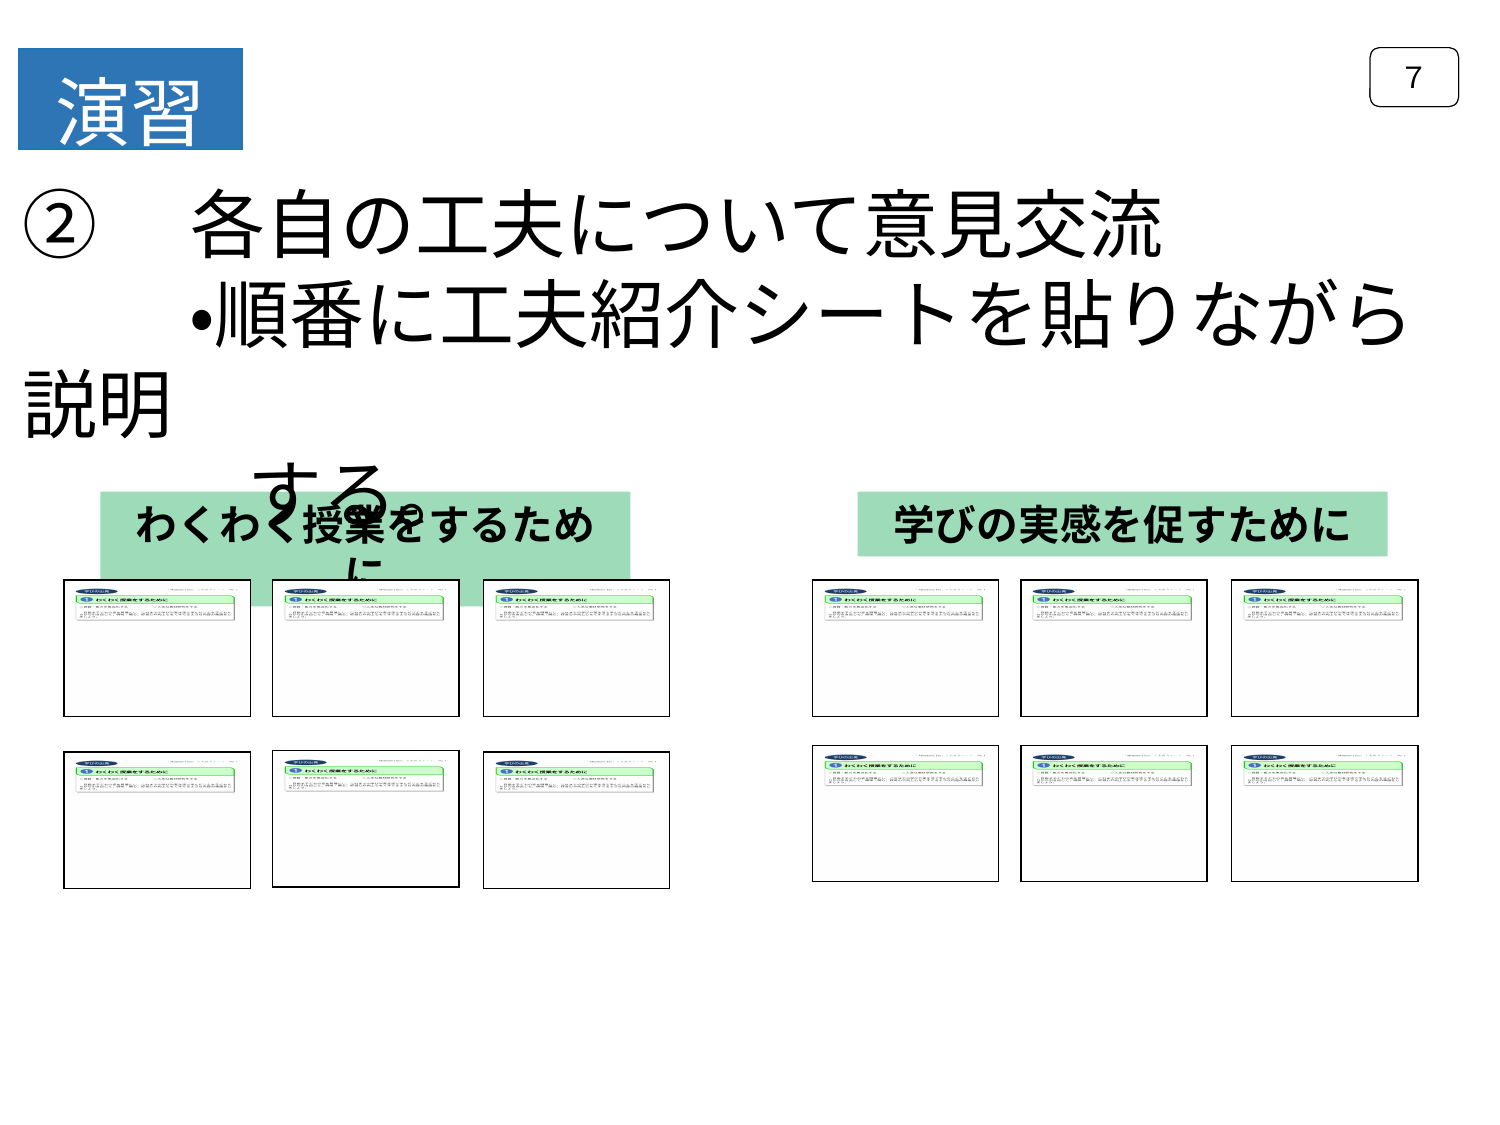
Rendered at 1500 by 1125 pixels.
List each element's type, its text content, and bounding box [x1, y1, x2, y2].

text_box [273, 751, 465, 887]
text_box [1021, 580, 1207, 716]
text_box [812, 745, 1005, 882]
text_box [1232, 580, 1424, 716]
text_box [64, 580, 256, 716]
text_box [1021, 745, 1213, 882]
text_box ７ [1367, 45, 1461, 109]
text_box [812, 580, 1005, 716]
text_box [273, 580, 459, 716]
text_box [1232, 745, 1424, 882]
text_box ② 各自の工夫について意見交流 ・順番に工夫紹介シートを貼りながら説明 する。 [8, 169, 1491, 635]
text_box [64, 752, 256, 888]
text_box 演習 [19, 49, 242, 149]
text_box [483, 752, 676, 888]
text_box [483, 580, 676, 716]
